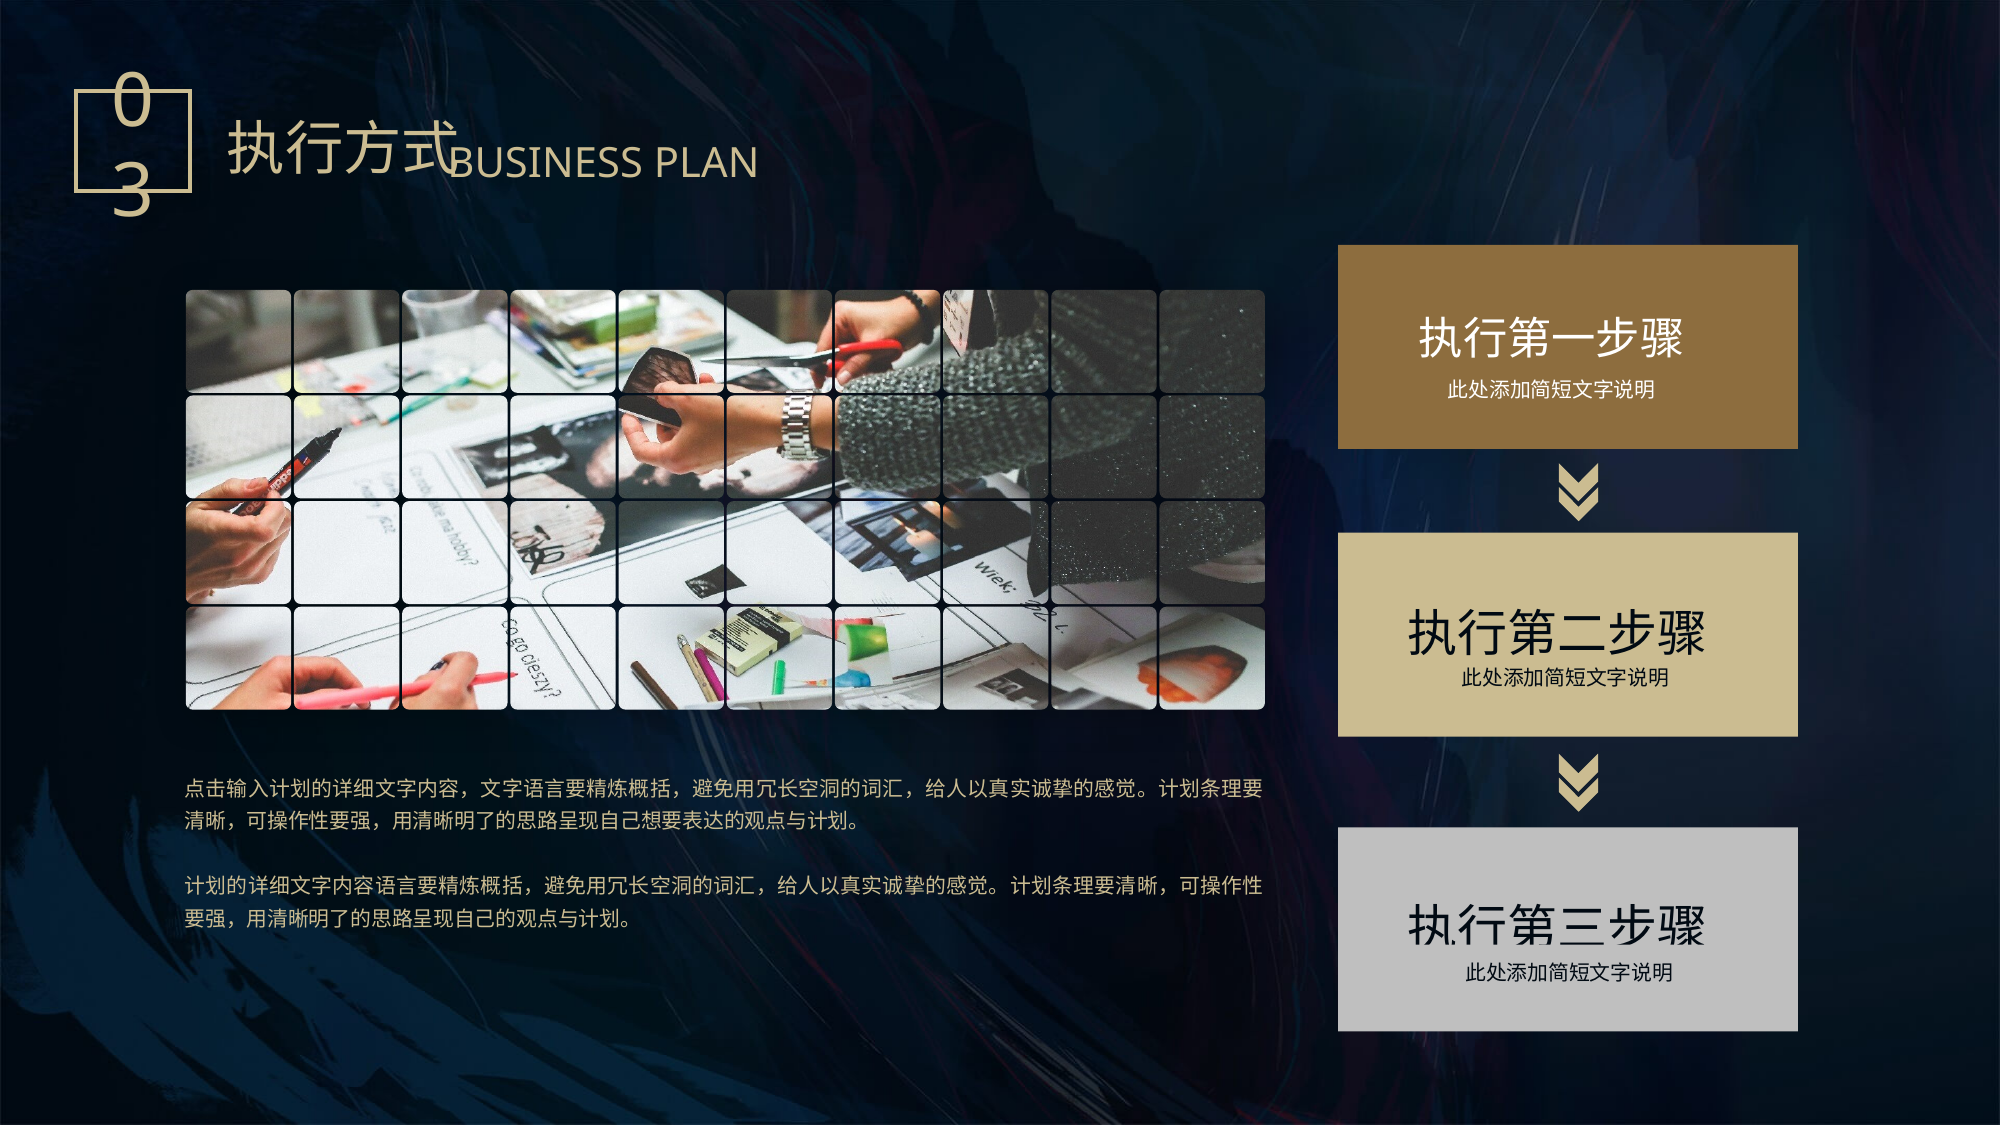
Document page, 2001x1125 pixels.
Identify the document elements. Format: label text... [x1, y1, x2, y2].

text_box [75, 90, 748, 195]
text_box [1338, 244, 1799, 449]
text_box 点击输入计划的详细文字内容，文字语言要精炼概括，避免用冗长空洞的词汇，给人以真实诚挚的感觉。计划条理要清晰，可操作性要强，用清晰明了的思路呈现自己想要表达的观点与计划。 计划的详细文字内容语言要精炼概括，避免用冗长空洞的词汇，给人以真实诚挚的感觉。计划条理要清晰，可操作性要强，用清晰明了的思路呈现自己的观点与计划。 [164, 758, 1284, 941]
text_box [1338, 827, 1799, 1032]
picture [0, 0, 2000, 1125]
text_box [1547, 462, 1610, 504]
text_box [1547, 752, 1610, 794]
text_box [184, 288, 1266, 711]
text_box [1338, 532, 1799, 737]
